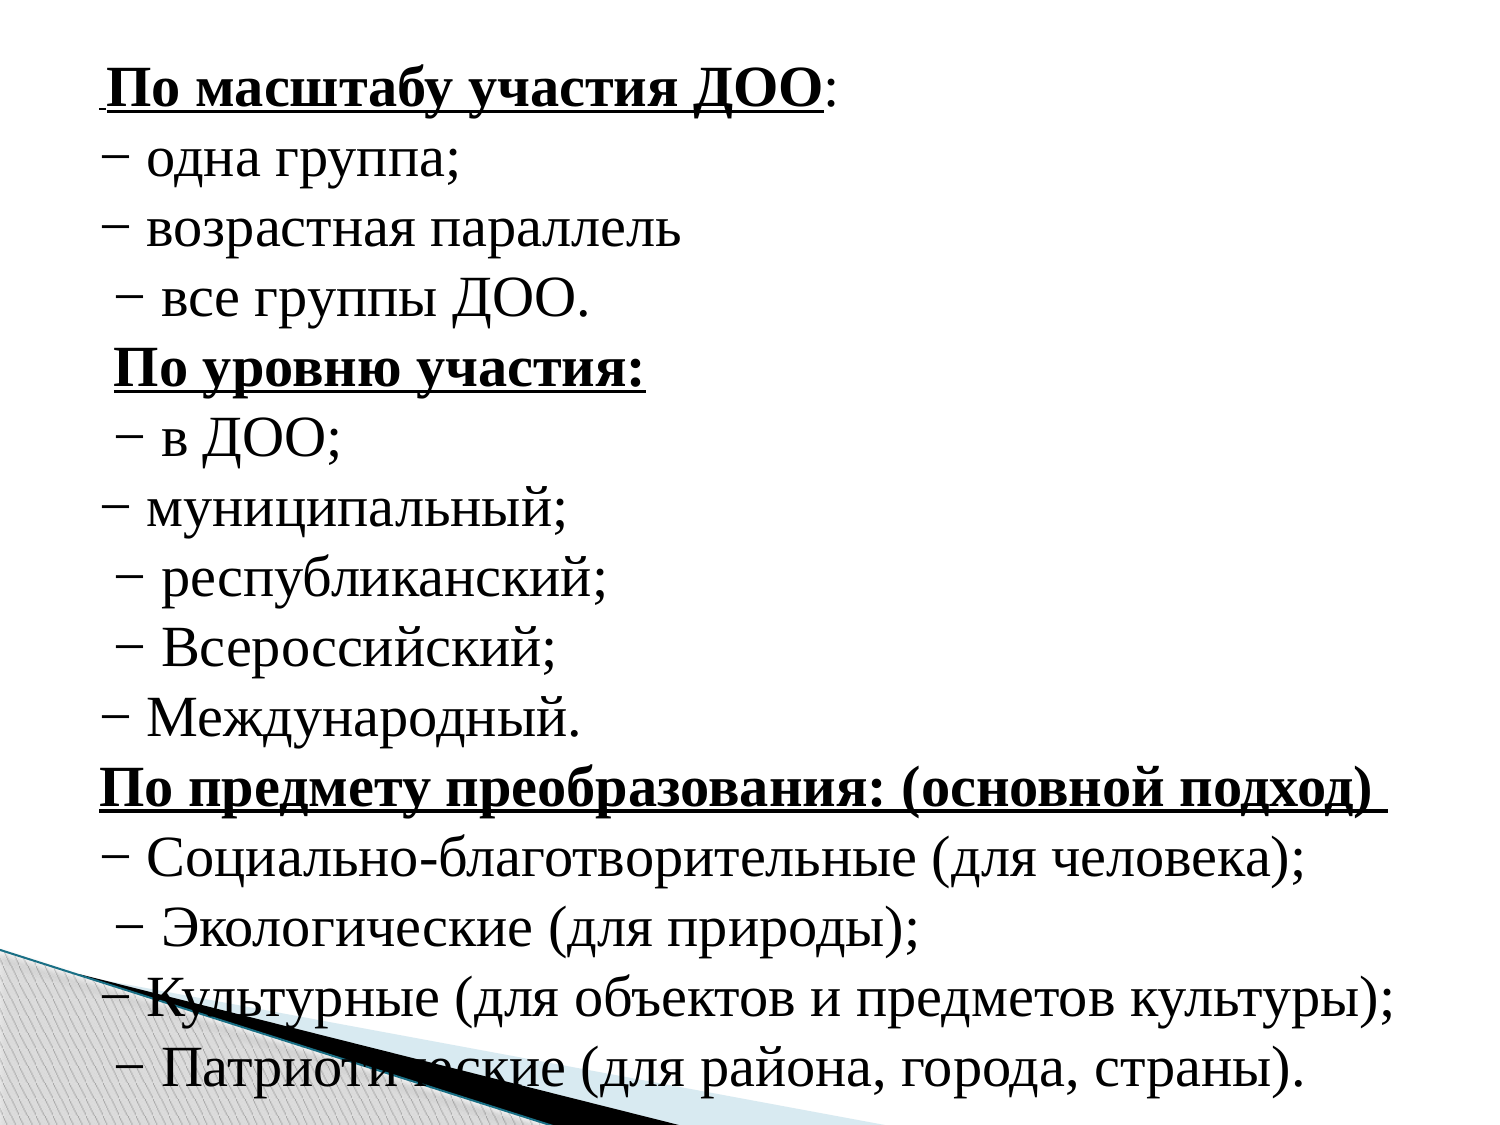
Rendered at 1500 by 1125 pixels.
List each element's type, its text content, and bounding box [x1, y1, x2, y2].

text_box По масштабу участия ДОО: − одна группа; − возрастная параллель − все группы ДОО. По уровню участия: − в ДОО; − муниципальный; − республиканский; − Всероссийский; − Международный. По предмету преобразования: (основной подход) − Социально-благотворительные (для человека); − Экологические (для природы); − Культурные (для объектов и предметов культуры); − Патриотические (для района, города, страны). [46, 40, 1500, 1106]
